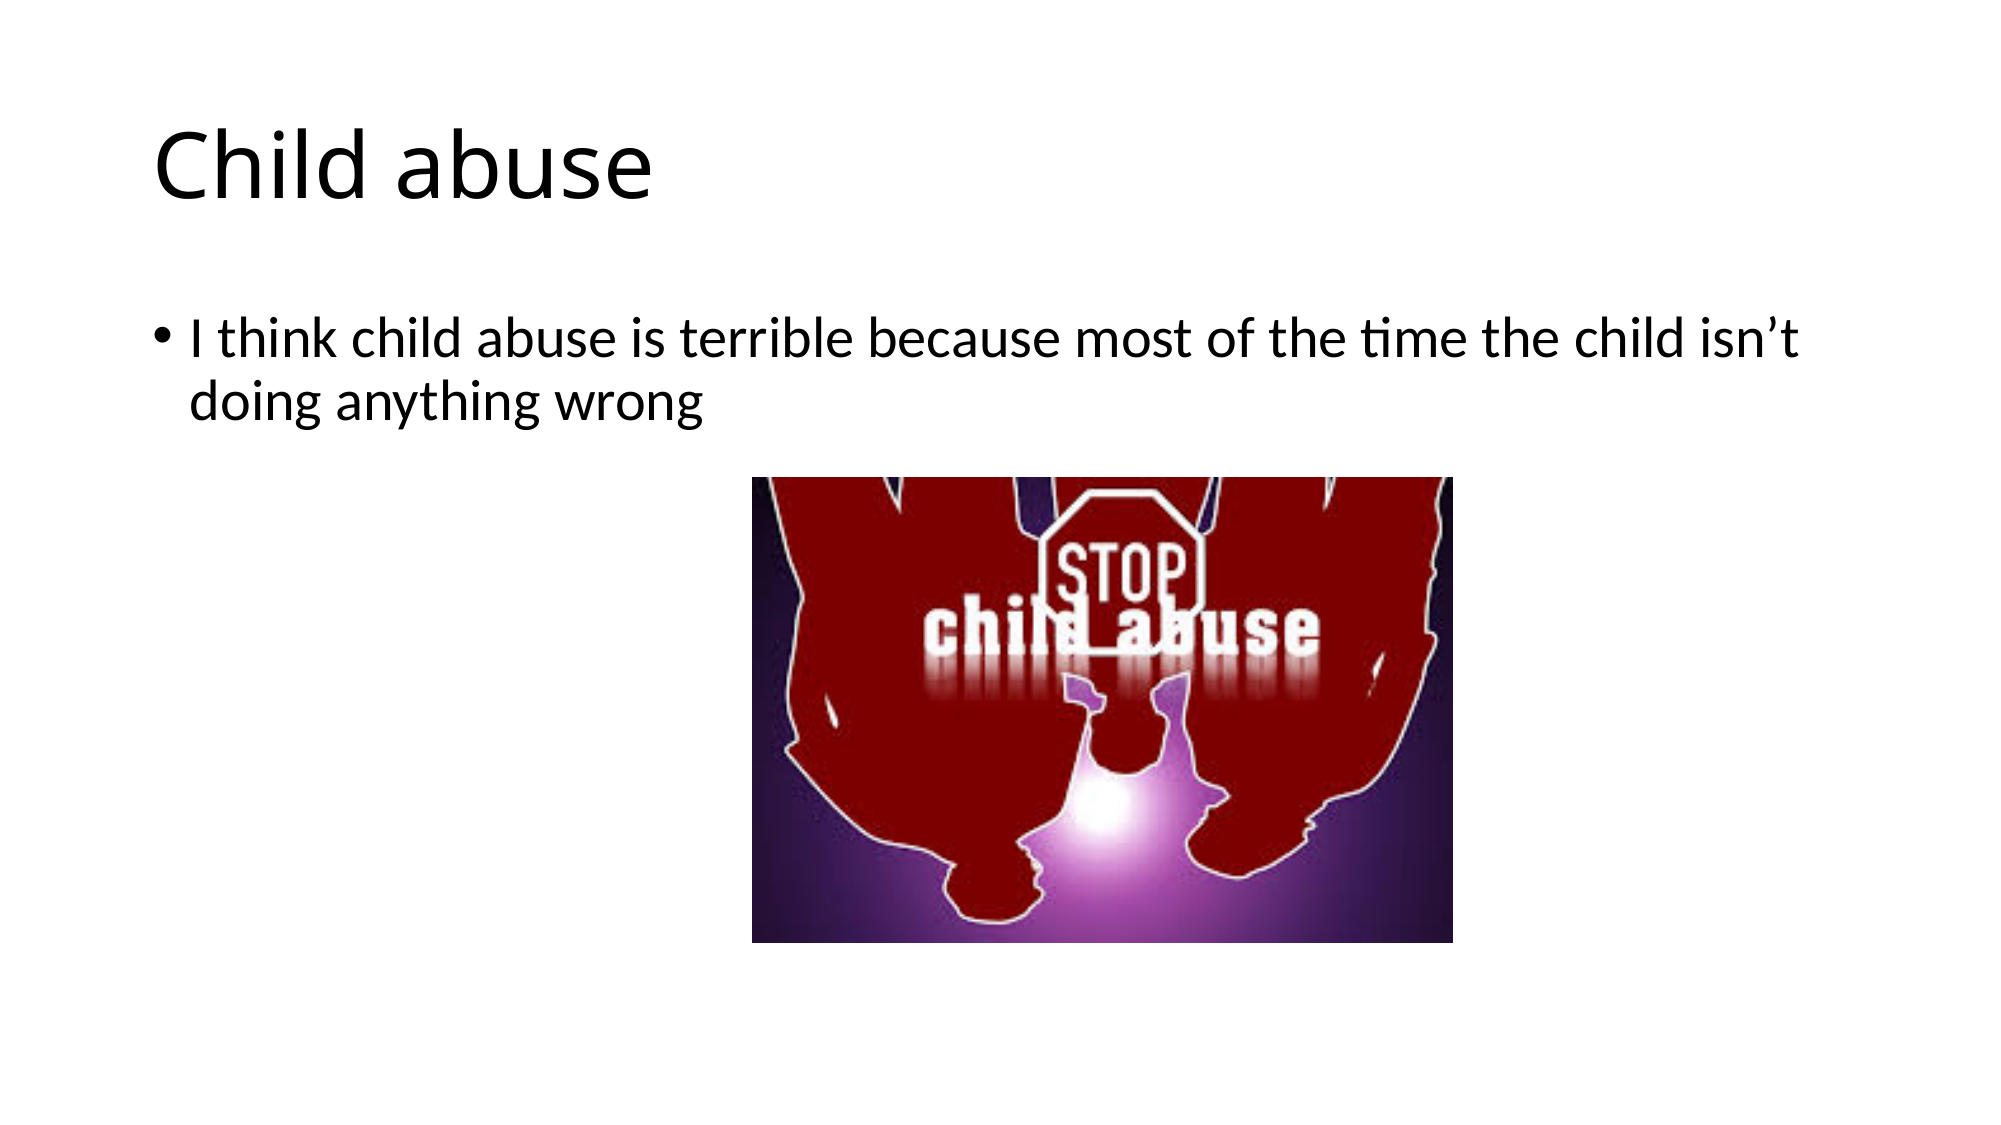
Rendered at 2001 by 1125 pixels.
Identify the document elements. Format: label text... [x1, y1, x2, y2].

title Child abuse [137, 59, 1863, 278]
list I think child abuse is terrible because most of the time the child isn’t doing anything wrong [137, 299, 1863, 1014]
picture [751, 477, 1453, 943]
